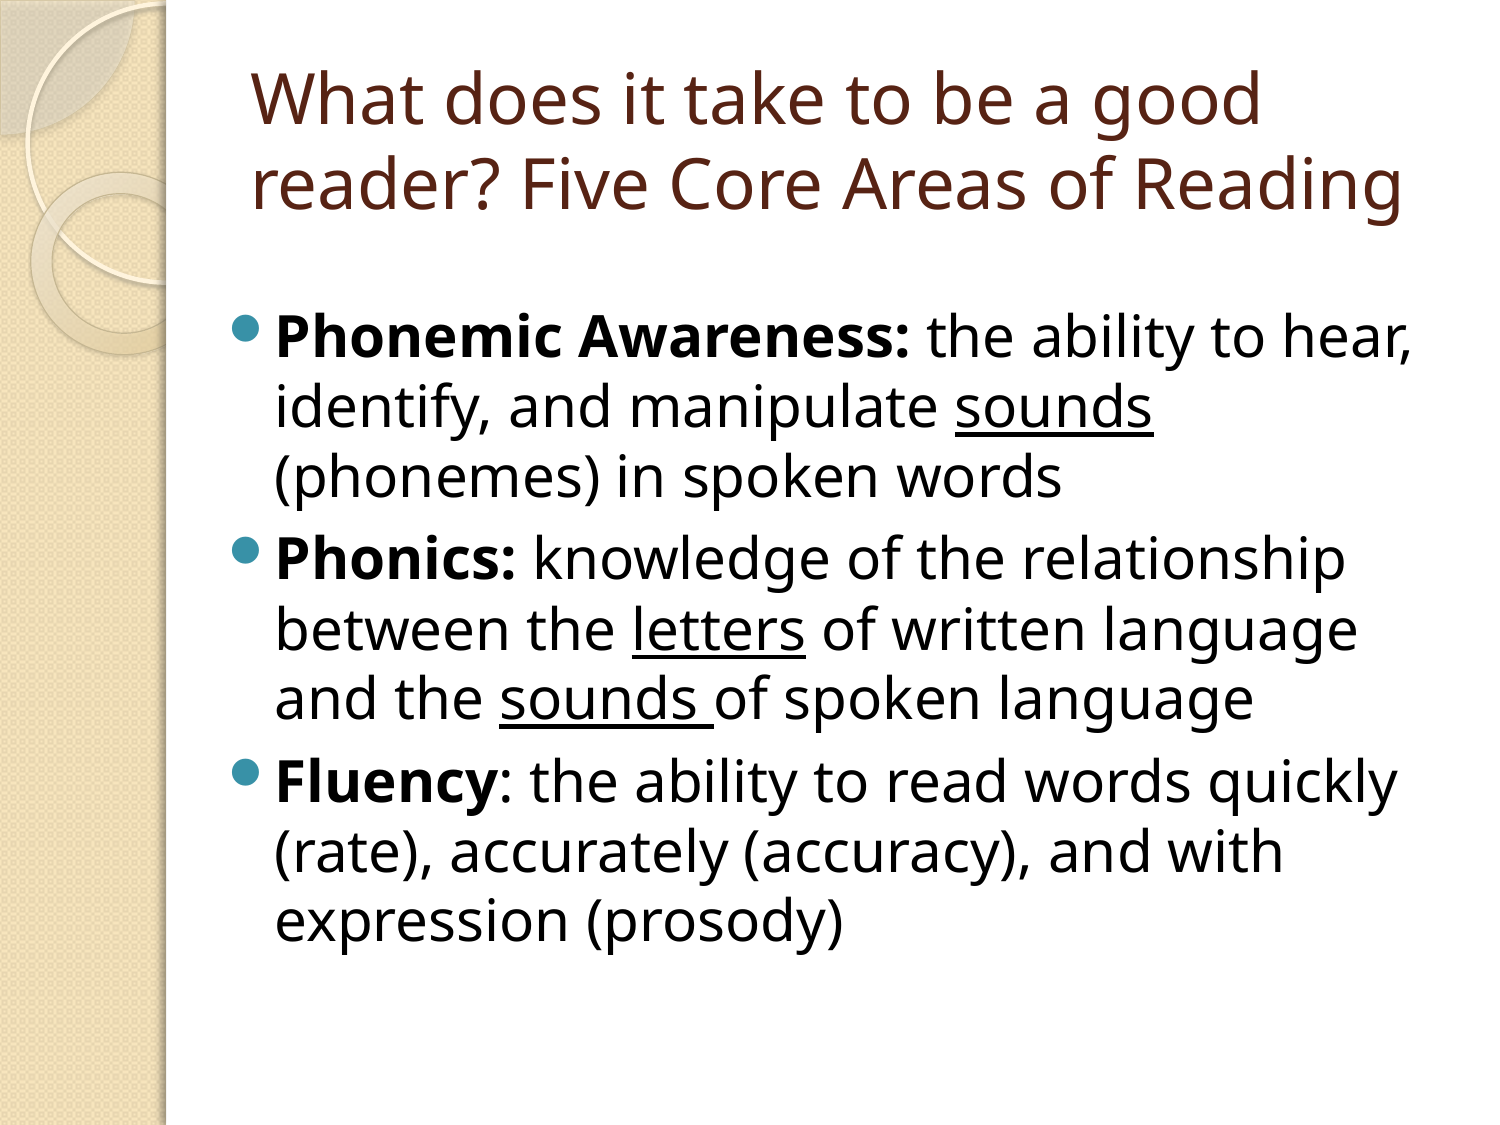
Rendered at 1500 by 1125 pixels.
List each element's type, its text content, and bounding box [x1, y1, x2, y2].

list Phonemic Awareness: the ability to hear, identify, and manipulate sounds (phonemes) in spoken words Phonics: knowledge of the relationship between the letters of written language and the sounds of spoken language Fluency: the ability to read words quickly (rate), accurately (accuracy), and with expression (prosody) [199, 292, 1430, 1080]
title What does it take to be a good reader? Five Core Areas of Reading [235, 45, 1466, 233]
